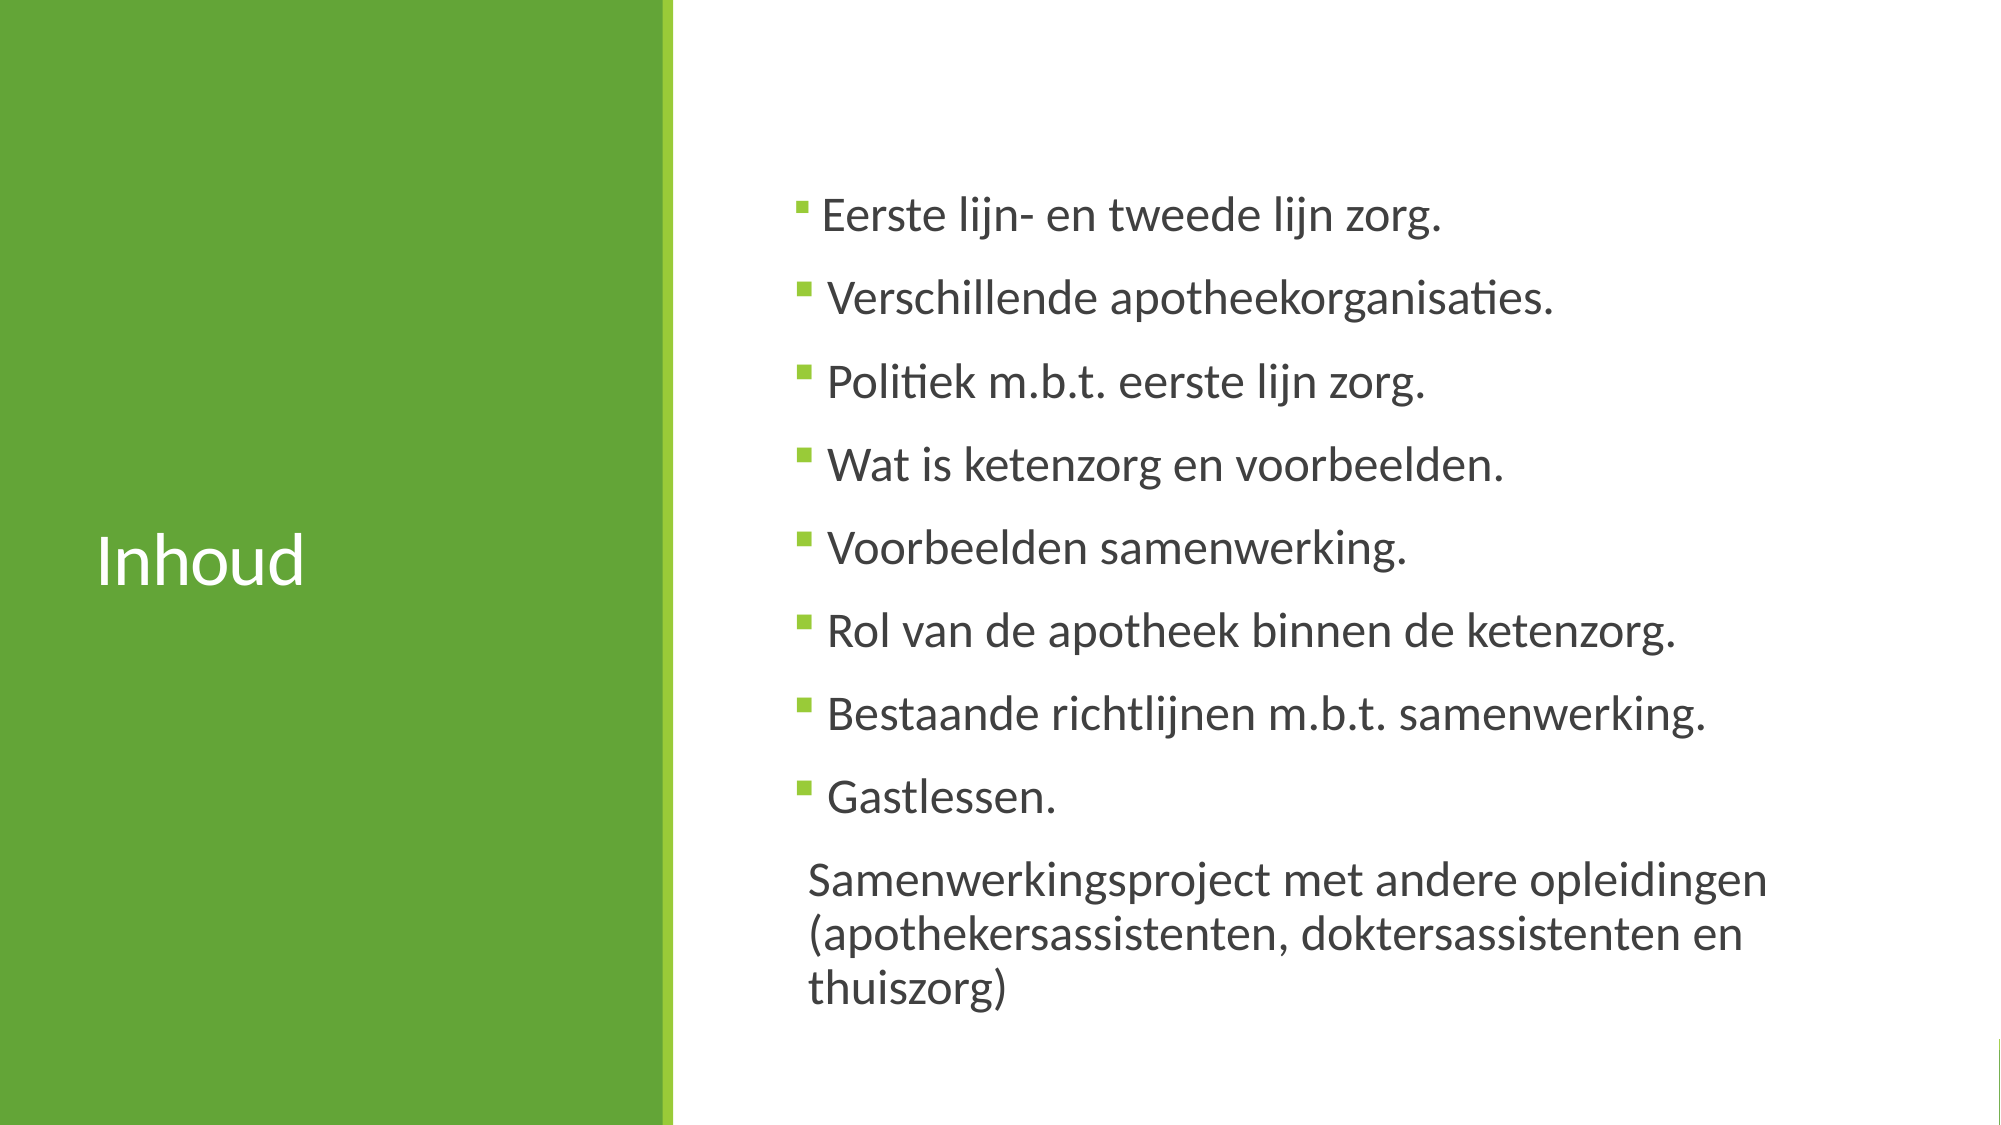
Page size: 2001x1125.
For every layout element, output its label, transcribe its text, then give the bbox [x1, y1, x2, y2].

text_box [661, 0, 674, 1125]
text_box [0, 0, 661, 1125]
list Eerste lijn- en tweede lijn zorg. Verschillende apotheekorganisaties. Politiek m.b.t. eerste lijn zorg. Wat is ketenzorg en voorbeelden. Voorbeelden samenwerking. Rol van de apotheek binnen de ketenzorg. Bestaande richtlijnen m.b.t. samenwerking. Gastlessen. Samenwerkingsproject met andere opleidingen (apothekersassistenten, doktersassistenten en thuiszorg) [777, 99, 1830, 1026]
title Inhoud [80, 99, 587, 1026]
text_box [674, 0, 2000, 1125]
